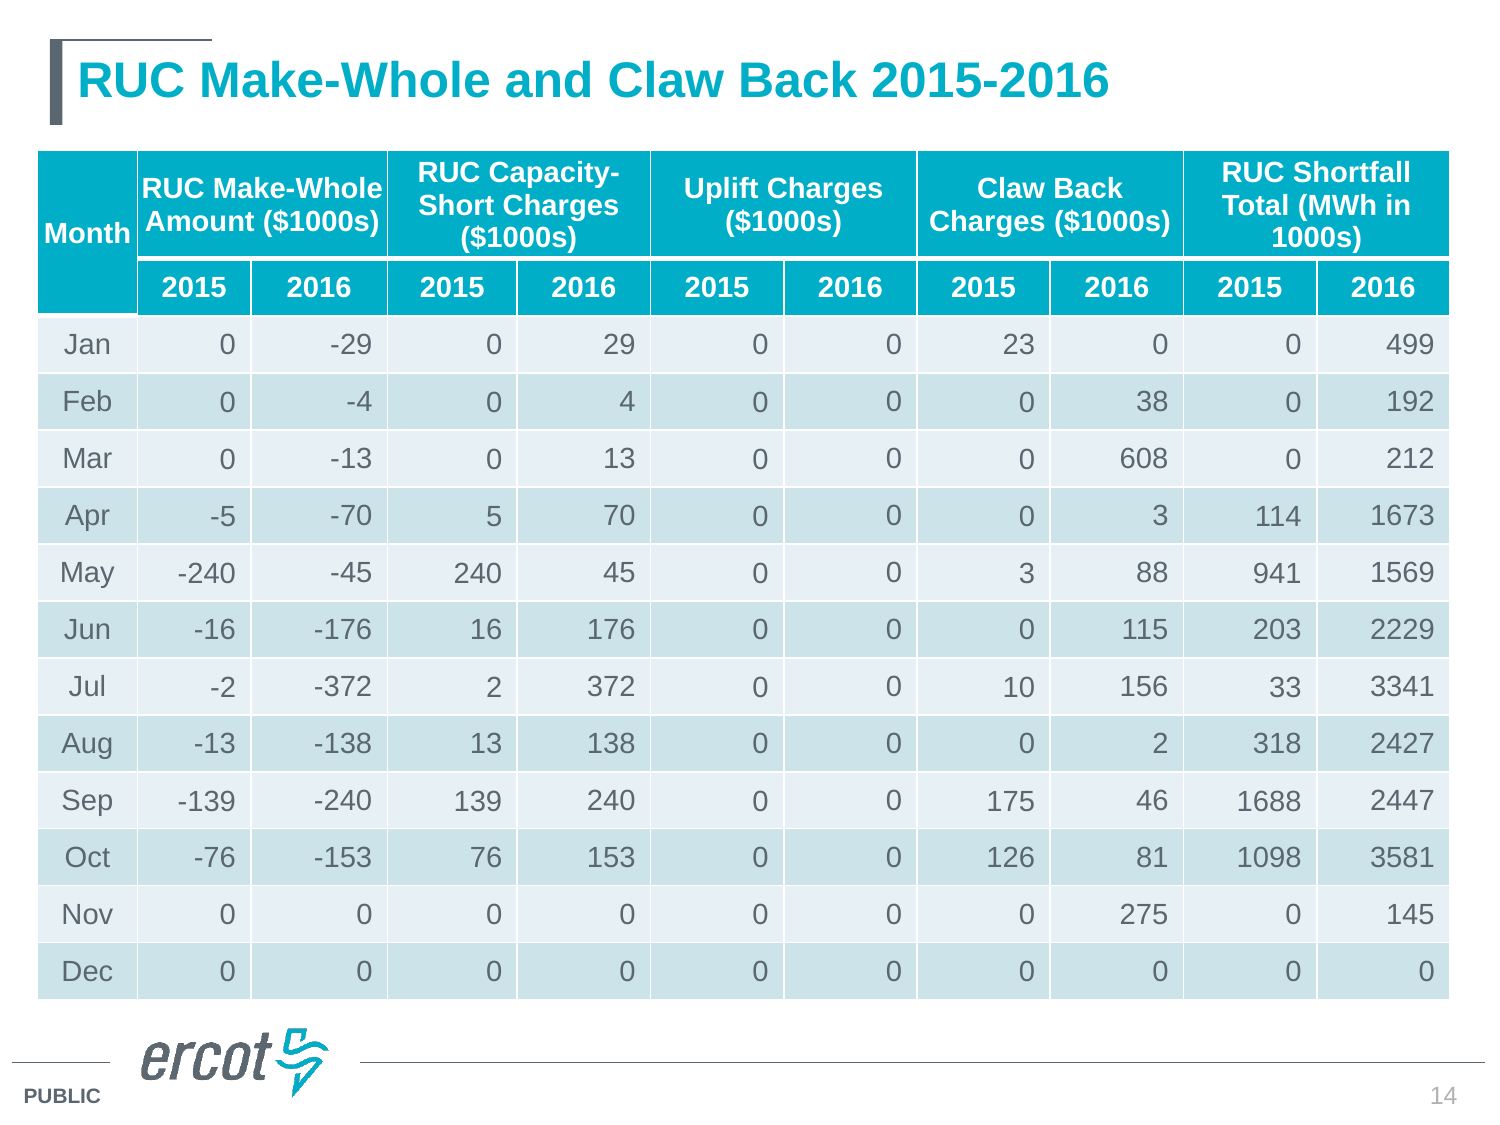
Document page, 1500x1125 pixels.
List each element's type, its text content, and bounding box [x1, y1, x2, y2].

table_cell 16 [388, 602, 516, 657]
table_cell -29 [252, 317, 387, 372]
table_cell 5 [388, 488, 516, 543]
table_cell -5 [138, 488, 250, 543]
table_cell 70 [518, 488, 650, 543]
table_cell 3581 [1318, 829, 1449, 885]
table_cell 29 [518, 317, 650, 372]
table_cell -13 [252, 431, 387, 486]
table_cell Jun [38, 602, 137, 657]
table_cell 0 [651, 659, 783, 714]
title RUC Make-Whole and Claw Back 2015-2016 [62, 39, 1450, 125]
table_cell 13 [388, 716, 516, 771]
table_cell Oct [38, 829, 137, 885]
table_cell 76 [388, 829, 516, 885]
table_cell 0 [918, 488, 1049, 543]
table_cell 2016 [1051, 261, 1183, 315]
table_cell 0 [785, 886, 916, 942]
table_cell 0 [252, 943, 387, 999]
table_cell 2015 [918, 261, 1049, 315]
table_cell 0 [785, 716, 916, 771]
table_cell 0 [651, 431, 783, 486]
table_cell Mar [38, 431, 137, 486]
table_cell 2427 [1318, 716, 1449, 771]
table_cell 88 [1051, 545, 1183, 600]
table_cell 0 [651, 488, 783, 543]
table_cell 2016 [518, 261, 650, 315]
table_cell 192 [1318, 374, 1449, 429]
table_cell 138 [518, 716, 650, 771]
table_cell 0 [518, 943, 650, 999]
table_cell 0 [785, 374, 916, 429]
table_cell 0 [918, 886, 1049, 942]
table_cell 2016 [785, 261, 916, 315]
table_header RUC Capacity-Short Charges ($1000s) [388, 151, 650, 256]
table_cell 0 [138, 943, 250, 999]
table_cell 0 [651, 716, 783, 771]
table_cell 0 [918, 943, 1049, 999]
table_cell 126 [918, 829, 1049, 885]
table_cell 0 [1051, 317, 1183, 372]
table_cell 0 [918, 716, 1049, 771]
table_cell 2447 [1318, 773, 1449, 828]
table_cell 176 [518, 602, 650, 657]
table_cell 46 [1051, 773, 1183, 828]
table_cell 0 [651, 545, 783, 600]
table_cell 115 [1051, 602, 1183, 657]
table_cell Aug [38, 716, 137, 771]
table_cell 175 [918, 773, 1049, 828]
table_cell 0 [785, 659, 916, 714]
table_cell 0 [138, 317, 250, 372]
table_cell 1569 [1318, 545, 1449, 600]
table_cell 3341 [1318, 659, 1449, 714]
table_cell 212 [1318, 431, 1449, 486]
table_cell 0 [785, 943, 916, 999]
table_cell 139 [388, 773, 516, 828]
table_cell 2015 [388, 261, 516, 315]
table_cell 153 [518, 829, 650, 885]
table_cell 1673 [1318, 488, 1449, 543]
table_cell 372 [518, 659, 650, 714]
table_cell 0 [1184, 886, 1316, 942]
table_cell 0 [918, 602, 1049, 657]
table_cell Nov [38, 886, 137, 942]
table_cell -138 [252, 716, 387, 771]
table_cell 275 [1051, 886, 1183, 942]
table_cell -13 [138, 716, 250, 771]
table_cell 145 [1318, 886, 1449, 942]
table_cell 114 [1184, 488, 1316, 543]
table_cell 941 [1184, 545, 1316, 600]
table_cell 0 [1184, 431, 1316, 486]
table_cell 0 [388, 943, 516, 999]
table_cell 0 [1051, 943, 1183, 999]
table_cell 156 [1051, 659, 1183, 714]
table_cell 0 [1184, 943, 1316, 999]
table_cell 2015 [1184, 261, 1316, 315]
table_cell 0 [388, 431, 516, 486]
table_cell Apr [38, 488, 137, 543]
table_cell 3 [1051, 488, 1183, 543]
table_cell 0 [252, 886, 387, 942]
table_cell 0 [785, 829, 916, 885]
table_header Month [38, 151, 137, 313]
table_cell 240 [388, 545, 516, 600]
table_cell 0 [651, 317, 783, 372]
table_cell 33 [1184, 659, 1316, 714]
table_cell May [38, 545, 137, 600]
table_cell -70 [252, 488, 387, 543]
table_cell Feb [38, 374, 137, 429]
table_cell 0 [785, 602, 916, 657]
table_cell 0 [1184, 374, 1316, 429]
table_cell 0 [785, 431, 916, 486]
table_cell 0 [785, 545, 916, 600]
table_cell -240 [252, 773, 387, 828]
table_cell 81 [1051, 829, 1183, 885]
table_header Claw Back Charges ($1000s) [918, 151, 1183, 256]
table_cell 318 [1184, 716, 1316, 771]
table_cell 0 [785, 488, 916, 543]
table_cell 203 [1184, 602, 1316, 657]
table_cell -45 [252, 545, 387, 600]
table_cell 0 [1184, 317, 1316, 372]
table_cell 38 [1051, 374, 1183, 429]
picture [137, 1024, 332, 1100]
table_cell 0 [918, 431, 1049, 486]
table_cell 23 [918, 317, 1049, 372]
table_cell 0 [388, 317, 516, 372]
slide_number 14 [1400, 1076, 1488, 1113]
table_cell -139 [138, 773, 250, 828]
table_header RUC Shortfall Total (MWh in 1000s) [1184, 151, 1449, 256]
table_cell 0 [651, 773, 783, 828]
table_cell 2016 [1318, 261, 1449, 315]
table_cell 0 [1318, 943, 1449, 999]
table_cell 0 [918, 374, 1049, 429]
table_header RUC Make-Whole Amount ($1000s) [138, 151, 387, 256]
table_cell -176 [252, 602, 387, 657]
table_cell 2 [388, 659, 516, 714]
table_cell 0 [138, 431, 250, 486]
table_cell Dec [38, 943, 137, 999]
table_cell 0 [785, 773, 916, 828]
table_cell 608 [1051, 431, 1183, 486]
table_cell 0 [785, 317, 916, 372]
table_cell 2229 [1318, 602, 1449, 657]
table_cell 0 [518, 886, 650, 942]
table_cell -153 [252, 829, 387, 885]
table_cell 2015 [138, 261, 250, 315]
table_cell -4 [252, 374, 387, 429]
table_cell 45 [518, 545, 650, 600]
table_cell 0 [651, 829, 783, 885]
table_cell 13 [518, 431, 650, 486]
table_cell Jan [38, 318, 137, 372]
table_cell Jul [38, 659, 137, 714]
table_cell 4 [518, 374, 650, 429]
table_cell 1098 [1184, 829, 1316, 885]
table_cell 10 [918, 659, 1049, 714]
table_cell 240 [518, 773, 650, 828]
table_cell 0 [651, 943, 783, 999]
table_cell 0 [651, 602, 783, 657]
table_header Uplift Charges ($1000s) [651, 151, 916, 256]
table_cell -240 [138, 545, 250, 600]
table_cell 0 [138, 374, 250, 429]
table_cell 0 [388, 886, 516, 942]
table_cell -2 [138, 659, 250, 714]
table_cell -16 [138, 602, 250, 657]
table_cell -372 [252, 659, 387, 714]
table_cell 0 [651, 886, 783, 942]
table_cell 2 [1051, 716, 1183, 771]
table_cell -76 [138, 829, 250, 885]
table_cell 2015 [651, 261, 783, 315]
table_cell 1688 [1184, 773, 1316, 828]
table_cell 2016 [252, 261, 387, 315]
table_cell Sep [38, 773, 137, 828]
table_cell 3 [918, 545, 1049, 600]
table_cell 499 [1318, 317, 1449, 372]
table_cell 0 [388, 374, 516, 429]
table_cell 0 [651, 374, 783, 429]
table_cell 0 [138, 886, 250, 942]
